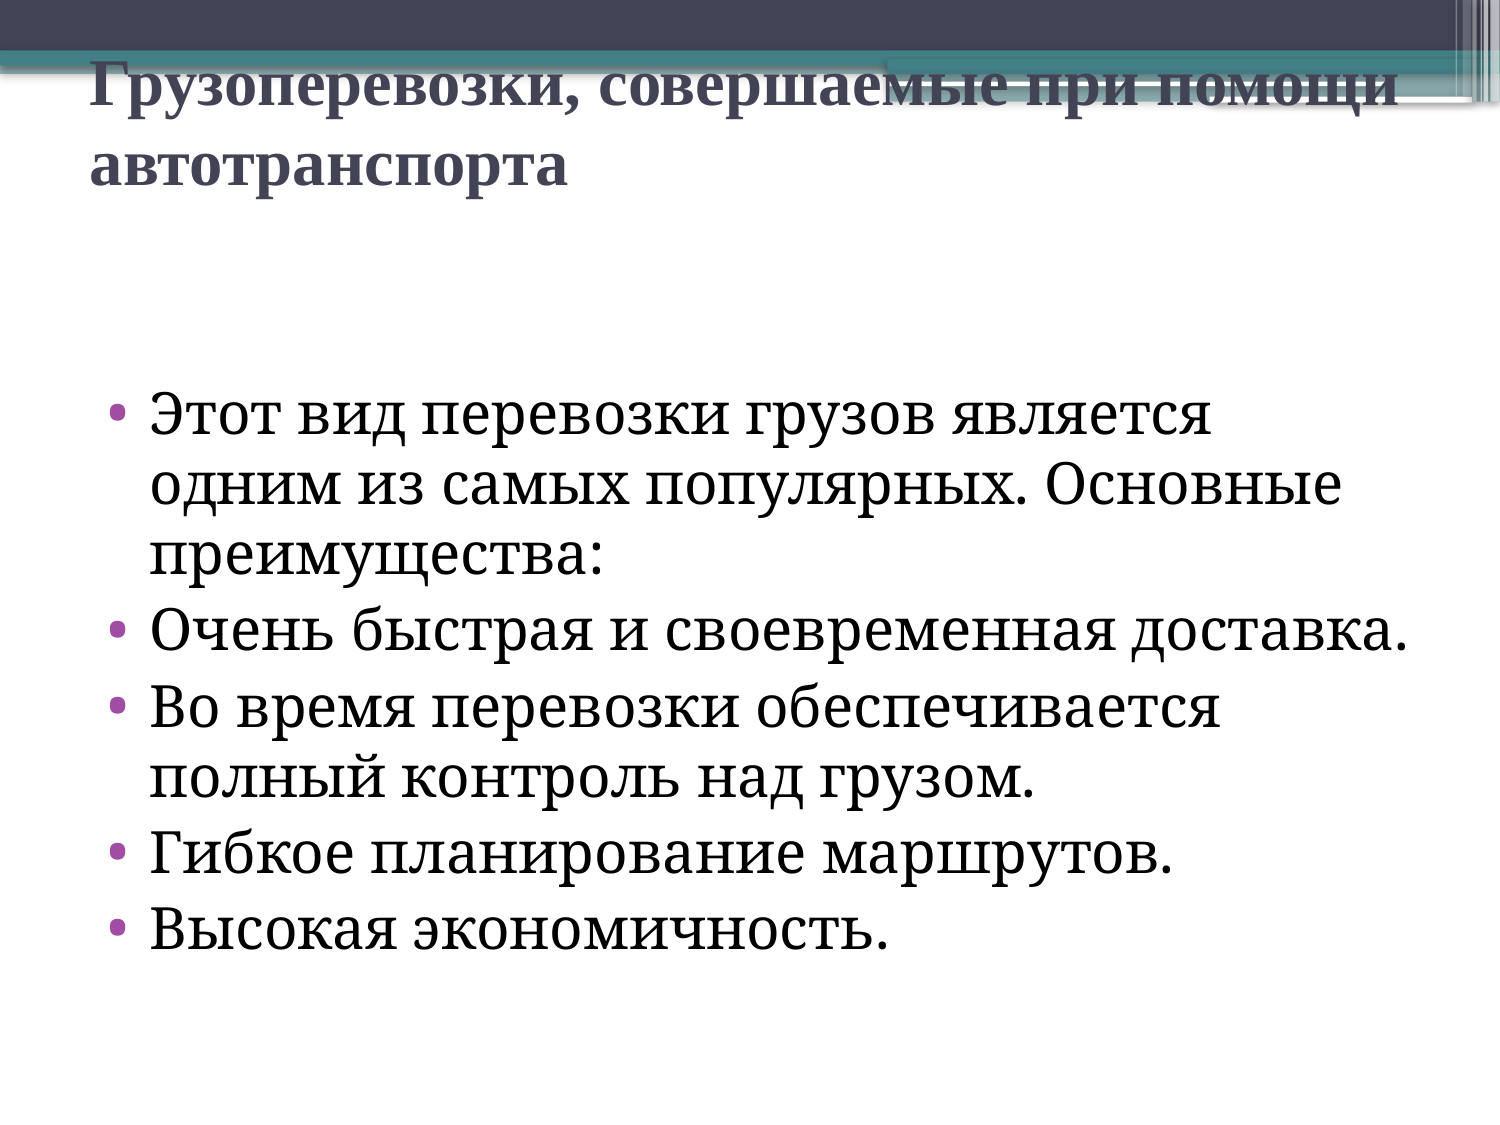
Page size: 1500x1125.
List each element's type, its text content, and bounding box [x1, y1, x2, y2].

list Этот вид перевозки грузов является одним из самых популярных. Основные преимущества: Очень быстрая и своевременная доставка. Во время перевозки обеспечивается полный контроль над грузом. Гибкое планирование маршрутов. Высокая экономичность. [75, 368, 1425, 1079]
title Грузоперевозки, совершаемые при помощи автотранспорта [75, 24, 1425, 293]
